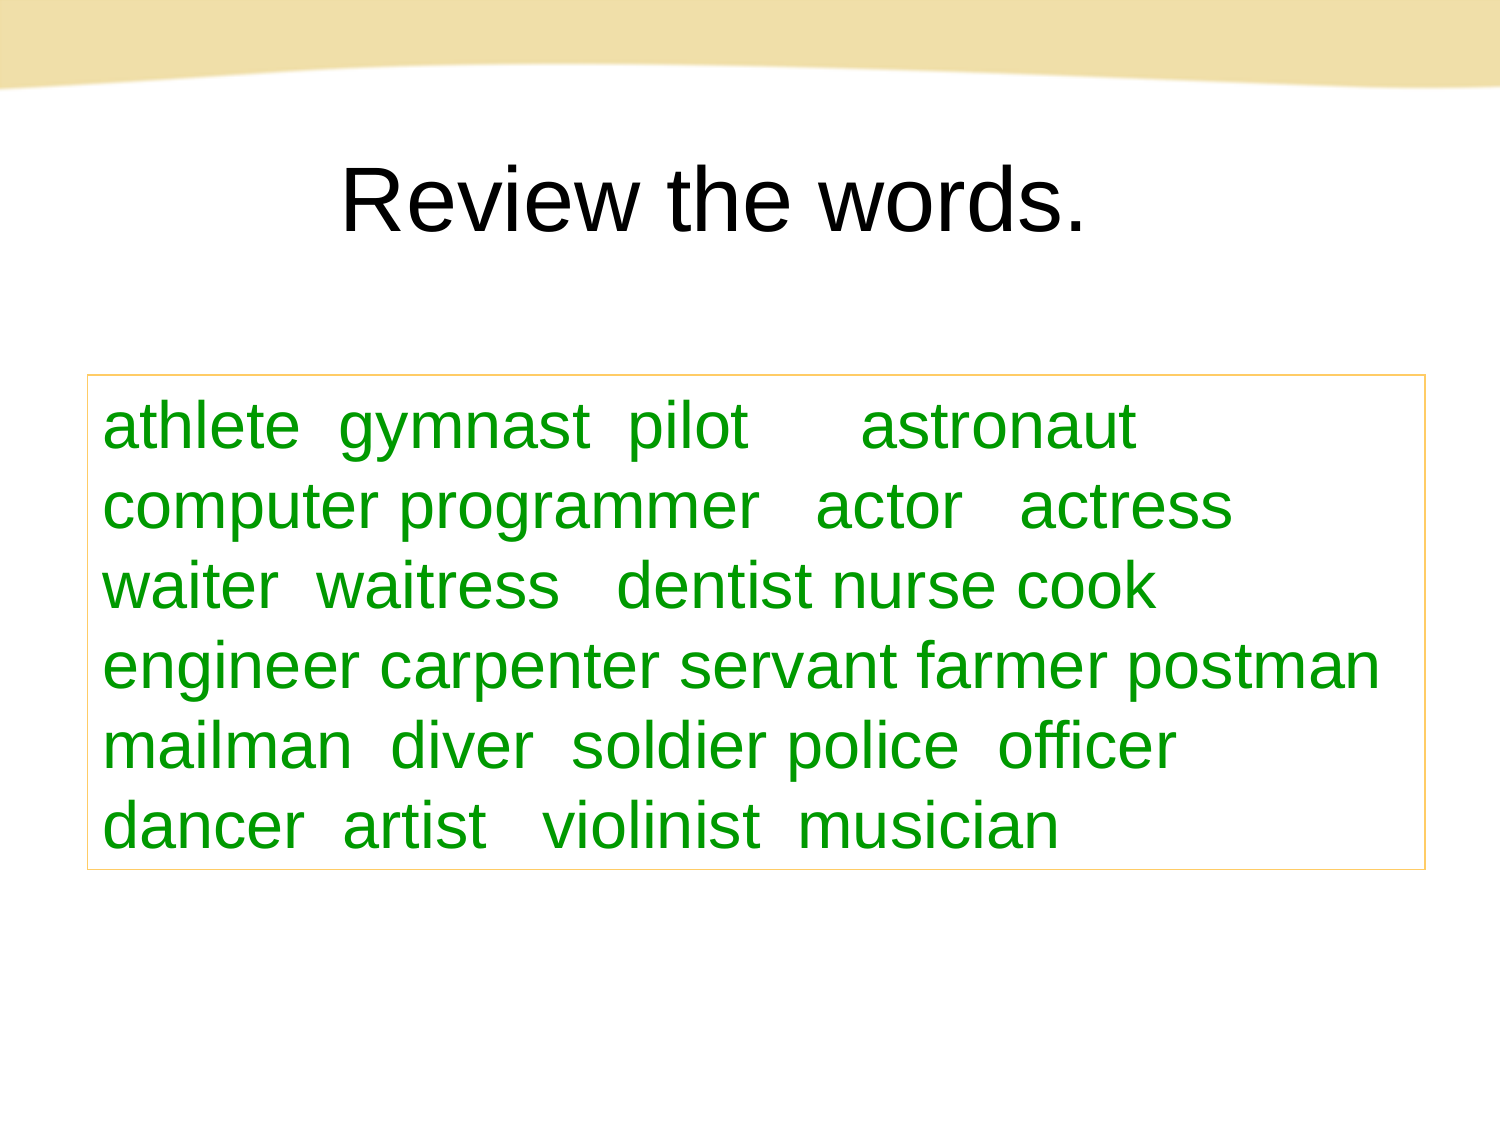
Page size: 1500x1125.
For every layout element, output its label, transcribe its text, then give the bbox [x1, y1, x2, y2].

text_box athlete gymnast pilot astronaut computer programmer actor actress waiter waitress dentist nurse cook engineer carpenter servant farmer postman mailman diver soldier police officer dancer artist violinist musician [87, 374, 1425, 870]
picture [0, 0, 1500, 1125]
title Review the words. [324, 162, 1200, 338]
